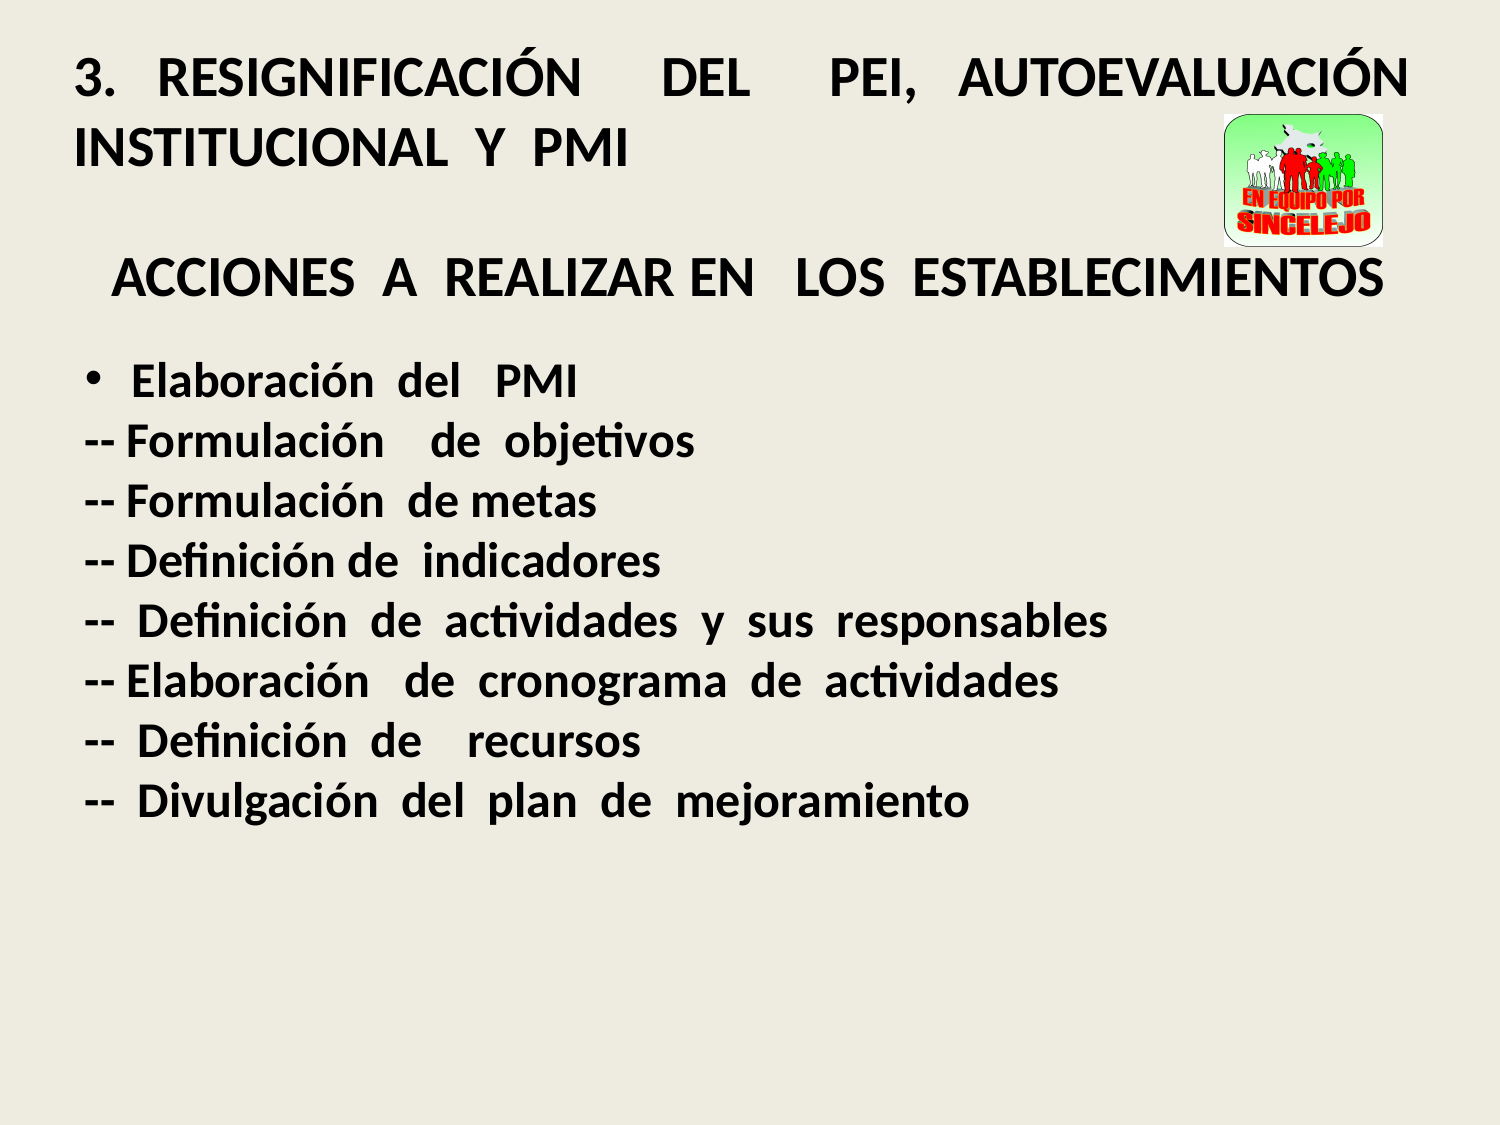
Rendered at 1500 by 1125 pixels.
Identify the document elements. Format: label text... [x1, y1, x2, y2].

text_box Elaboración del PMI -- Formulación de objetivos -- Formulación de metas -- Definición de indicadores -- Definición de actividades y sus responsables -- Elaboración de cronograma de actividades -- Definición de recursos -- Divulgación del plan de mejoramiento [70, 339, 1465, 835]
picture [1223, 114, 1383, 247]
text_box ACCIONES A REALIZAR EN LOS ESTABLECIMIENTOS [58, 230, 1465, 316]
text_box 3. RESIGNIFICACIÓN DEL PEI, AUTOEVALUACIÓN INSTITUCIONAL Y PMI [58, 30, 1465, 186]
